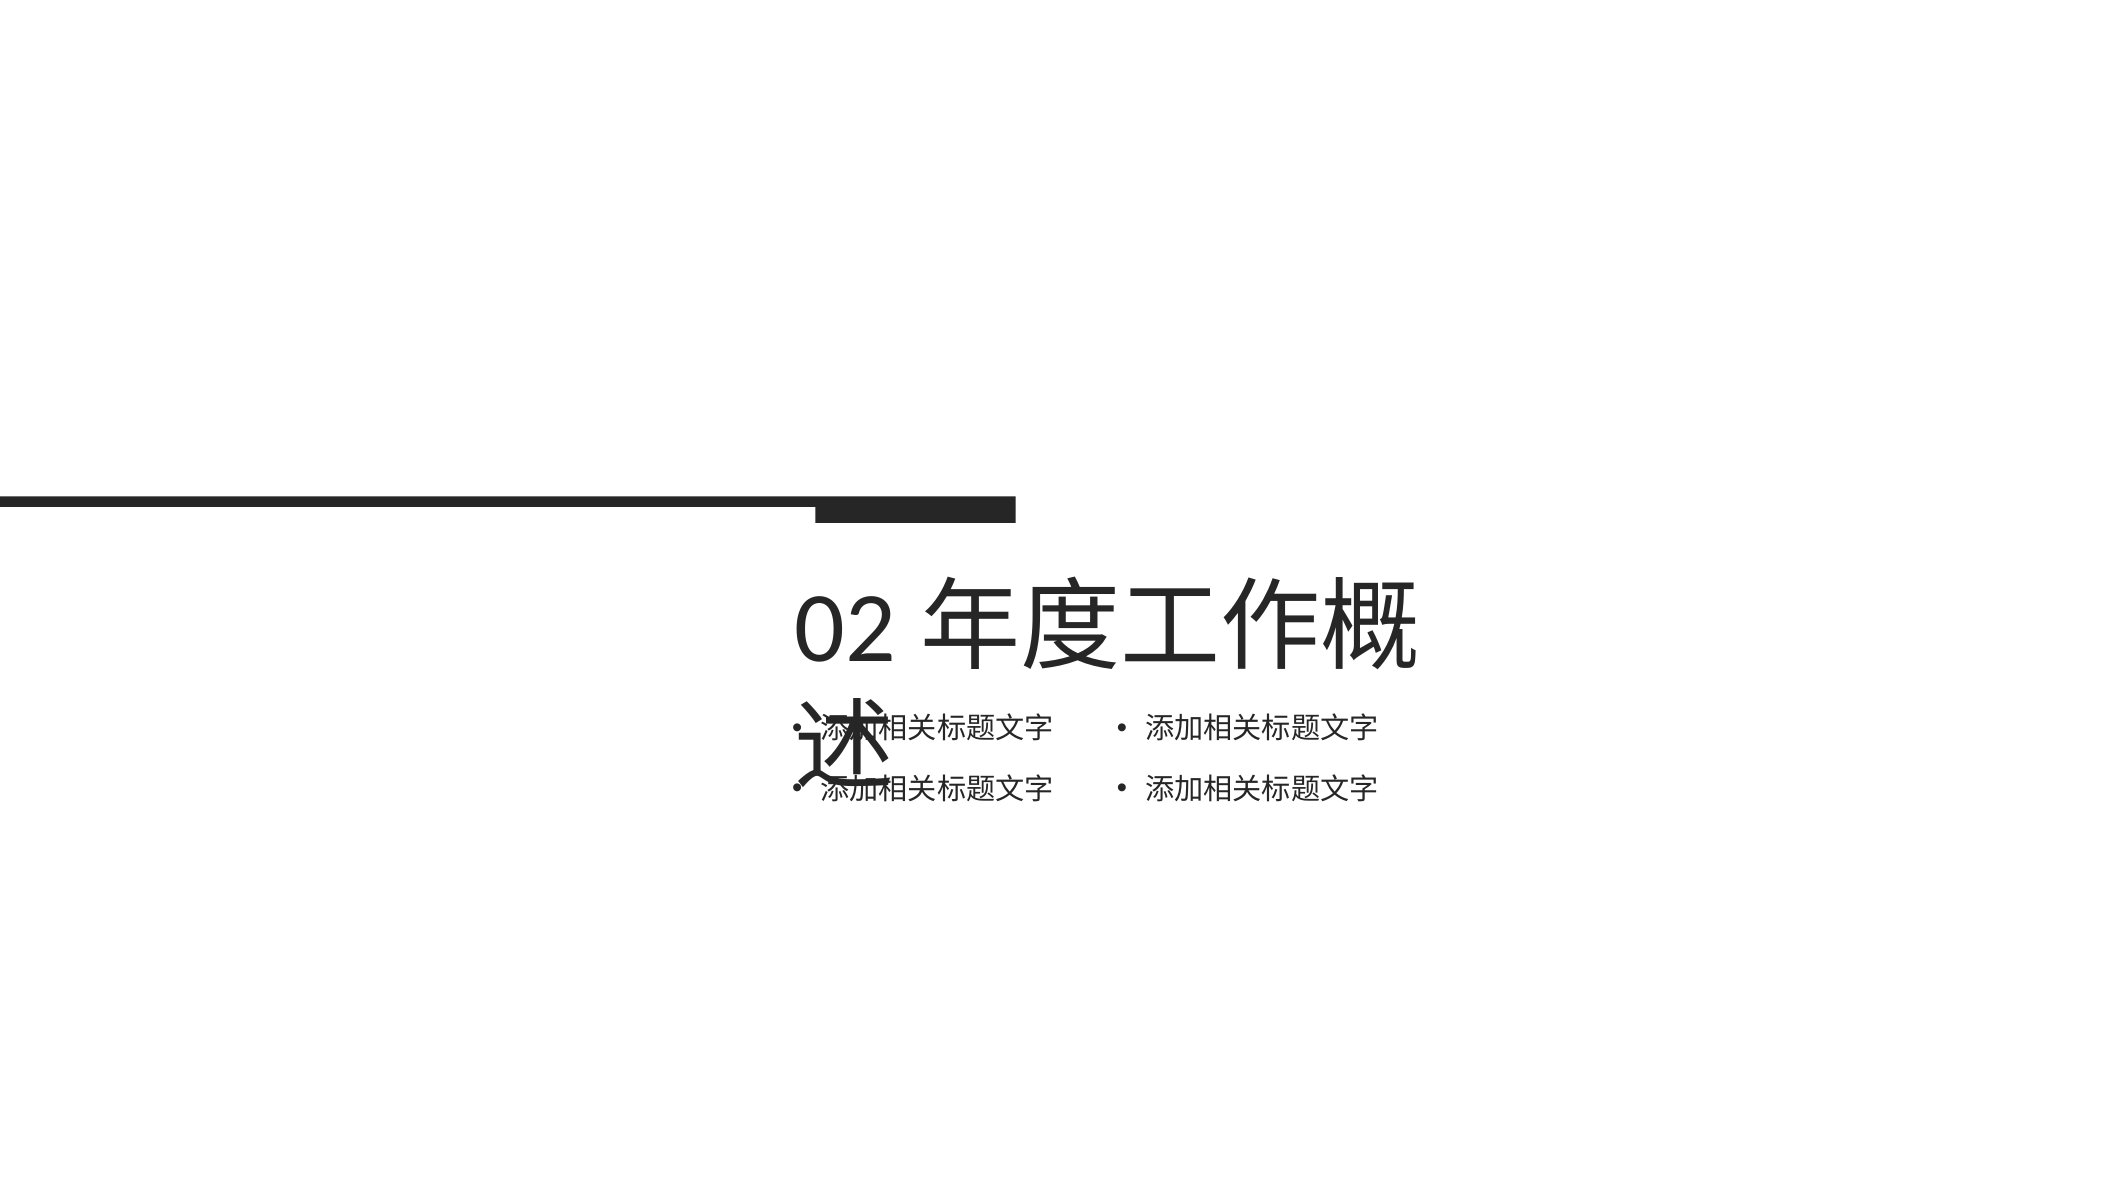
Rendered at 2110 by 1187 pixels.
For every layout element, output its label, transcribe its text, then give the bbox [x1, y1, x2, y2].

text_box 添加相关标题文字 [1102, 702, 1508, 752]
text_box 添加相关标题文字 [1102, 762, 1508, 813]
text_box 添加相关标题文字 [777, 762, 1102, 813]
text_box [0, 496, 1016, 523]
text_box 添加相关标题文字 [777, 702, 1102, 752]
text_box 02年度工作概述 [794, 561, 1516, 802]
